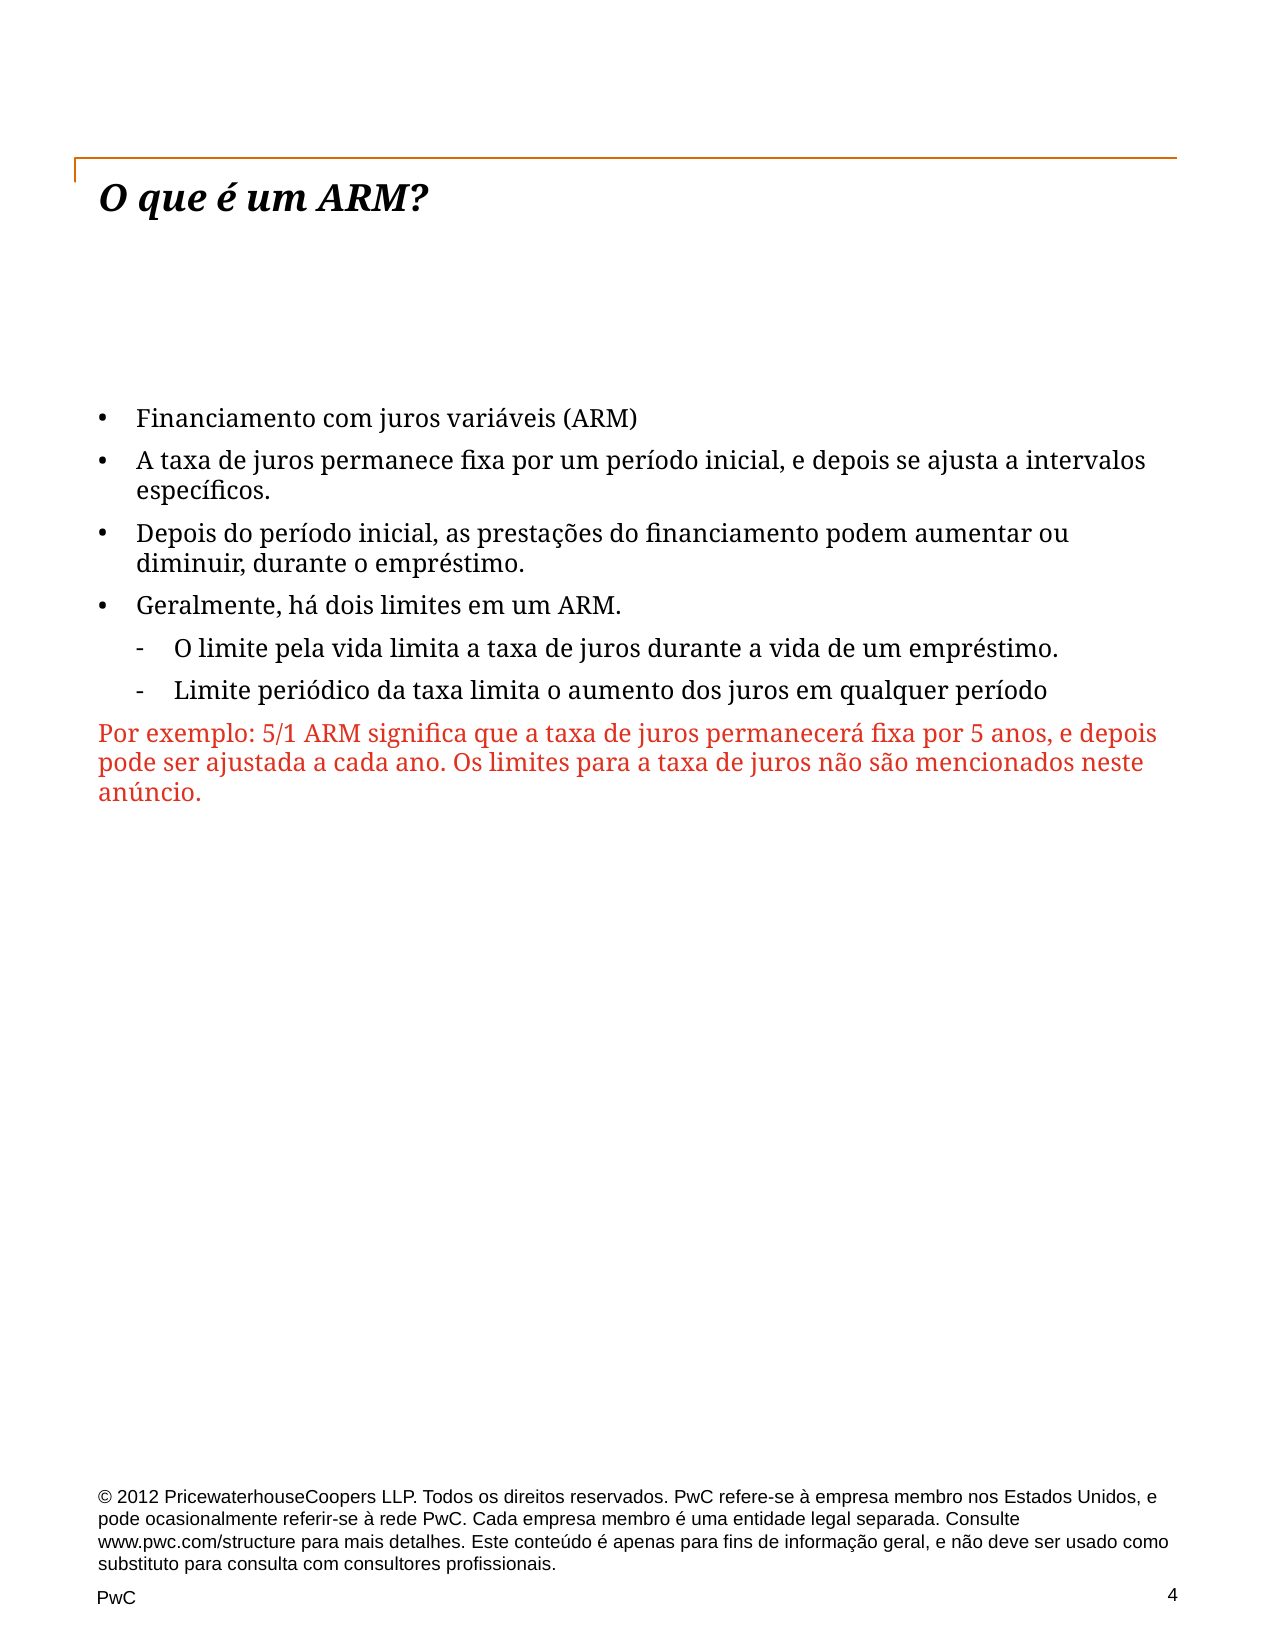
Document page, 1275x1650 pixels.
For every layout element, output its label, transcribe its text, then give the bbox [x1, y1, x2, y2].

title O que é um ARM? [98, 173, 1178, 220]
slide_number 4 [903, 1583, 1179, 1609]
list Financiamento com juros variáveis (ARM) A taxa de juros permanece fixa por um período inicial, e depois se ajusta a intervalos específicos. Depois do período inicial, as prestações do financiamento podem aumentar ou diminuir, durante o empréstimo. Geralmente, há dois limites em um ARM. O limite pela vida limita a taxa de juros durante a vida de um empréstimo. Limite periódico da taxa limita o aumento dos juros em qualquer período Por exemplo: 5/1 ARM significa que a taxa de juros permanecerá fixa por 5 anos, e depois pode ser ajustada a cada ano. Os limites para a taxa de juros não são mencionados neste anúncio. [98, 402, 1178, 782]
text_box © 2012 PricewaterhouseCoopers LLP. Todos os direitos reservados. PwC refere-se à empresa membro nos Estados Unidos, e pode ocasionalmente referir-se à rede PwC. Cada empresa membro é uma entidade legal separada. Consulte www.pwc.com/structure para mais detalhes. Este conteúdo é apenas para fins de informação geral, e não deve ser usado como substituto para consulta com consultores profissionais. [98, 1484, 1178, 1575]
